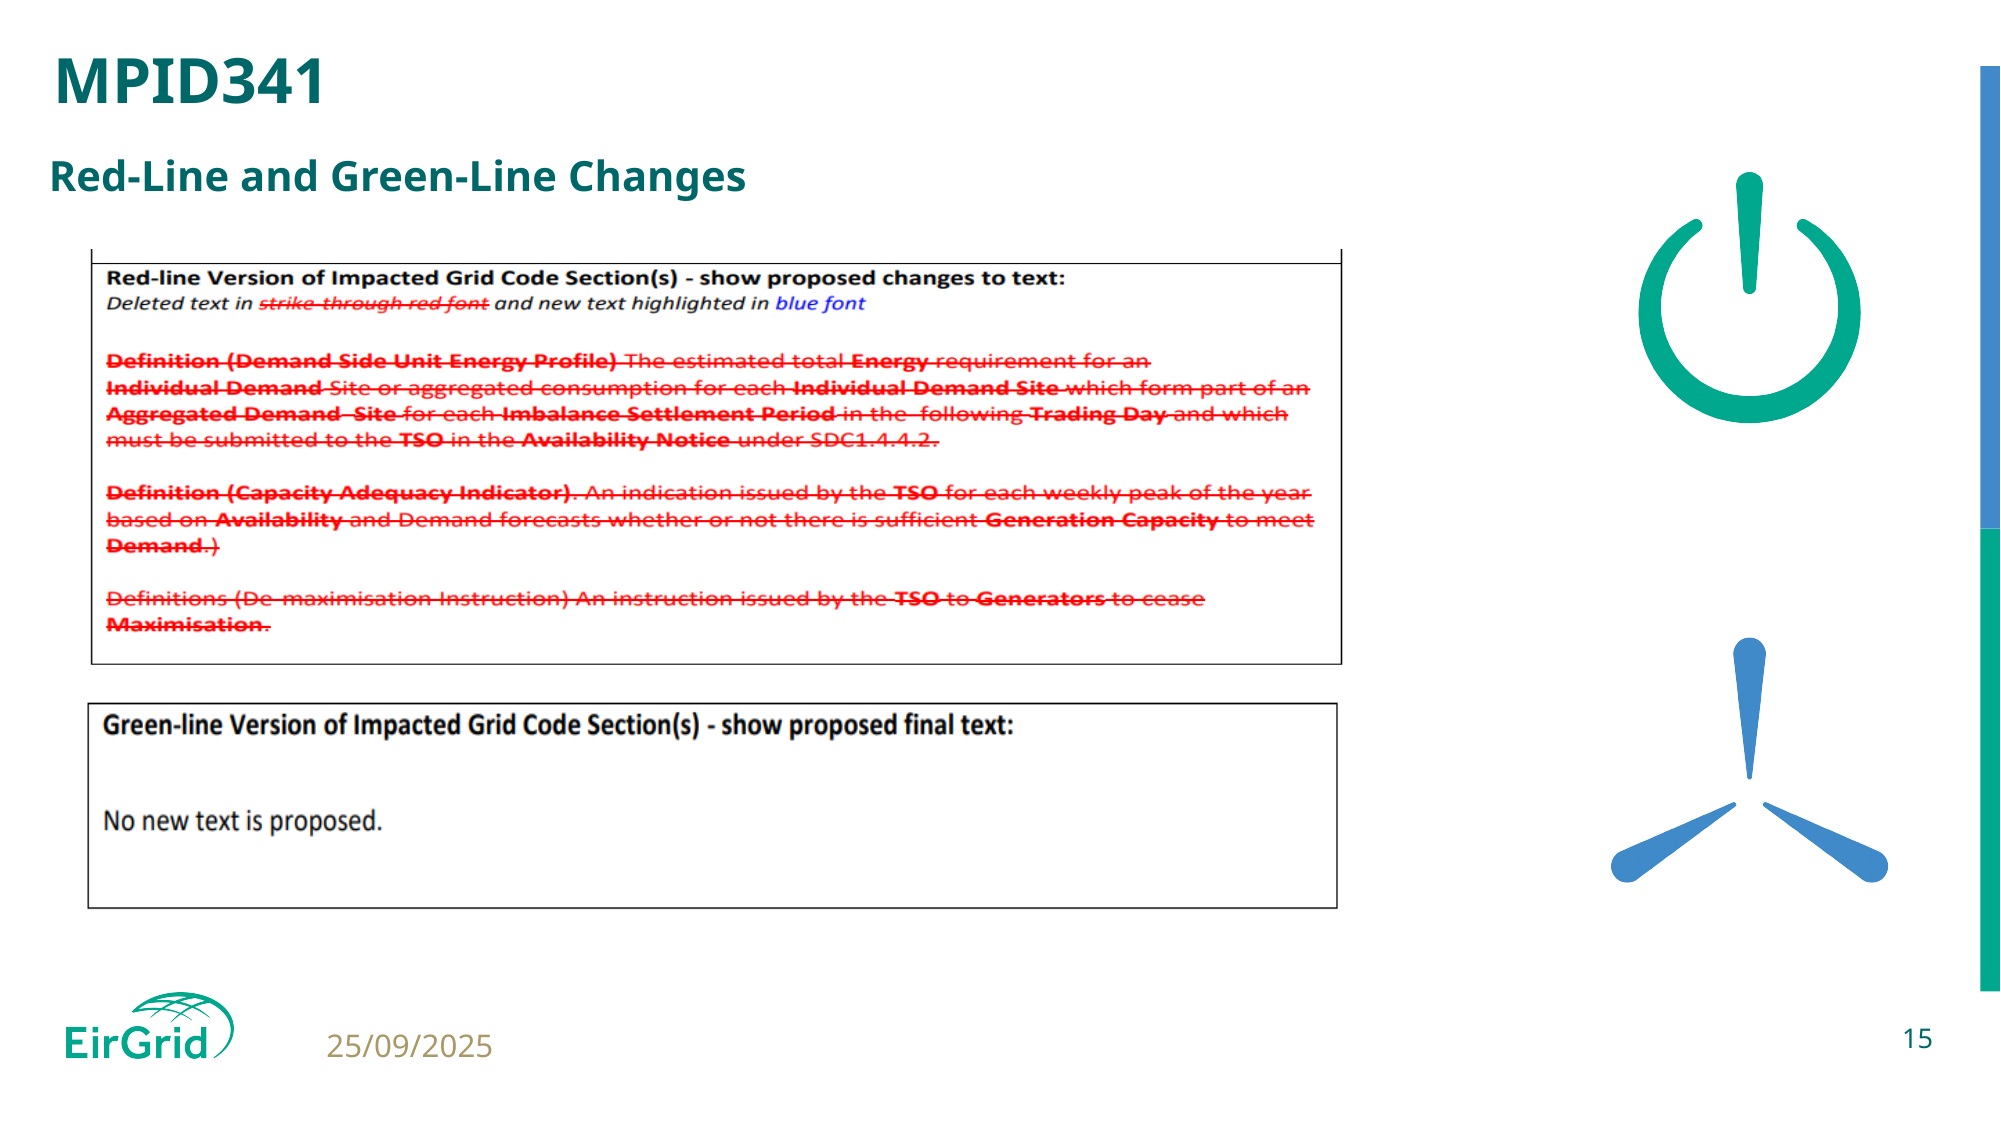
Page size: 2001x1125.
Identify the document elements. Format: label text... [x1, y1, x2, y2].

text_box 25/09/2025 [326, 1030, 688, 1087]
slide_number 15 [1858, 992, 1933, 1059]
list Red-Line and Green-Line Changes [48, 155, 1637, 1057]
title MPID341 [53, 49, 1955, 198]
picture [1637, 66, 1980, 992]
picture [49, 249, 1360, 928]
